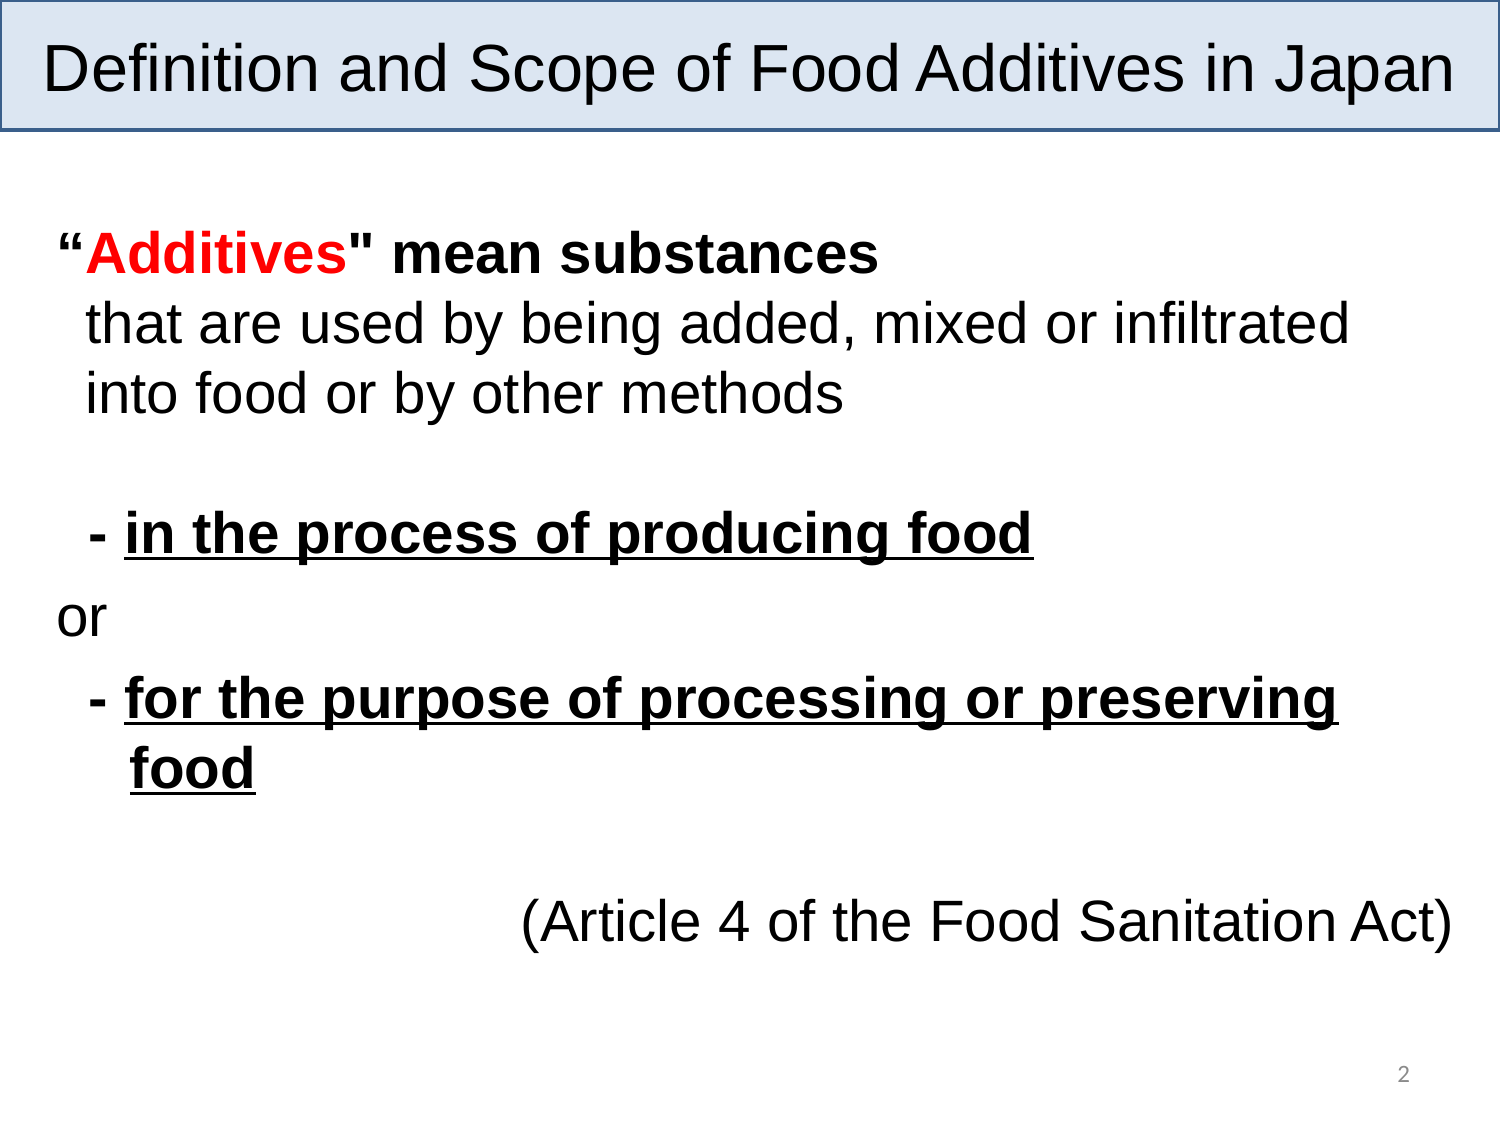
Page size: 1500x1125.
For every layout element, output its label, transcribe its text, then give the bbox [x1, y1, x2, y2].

text_box Definition and Scope of Food Additives in Japan [0, 0, 1500, 132]
text_box “Additives" mean substances that are used by being added, mixed or infiltrated into food or by other methods - in the process of producing food or - for the purpose of processing or preserving food (Article 4 of the Food Sanitation Act) [41, 208, 1471, 1006]
slide_number 2 [1074, 1042, 1425, 1103]
